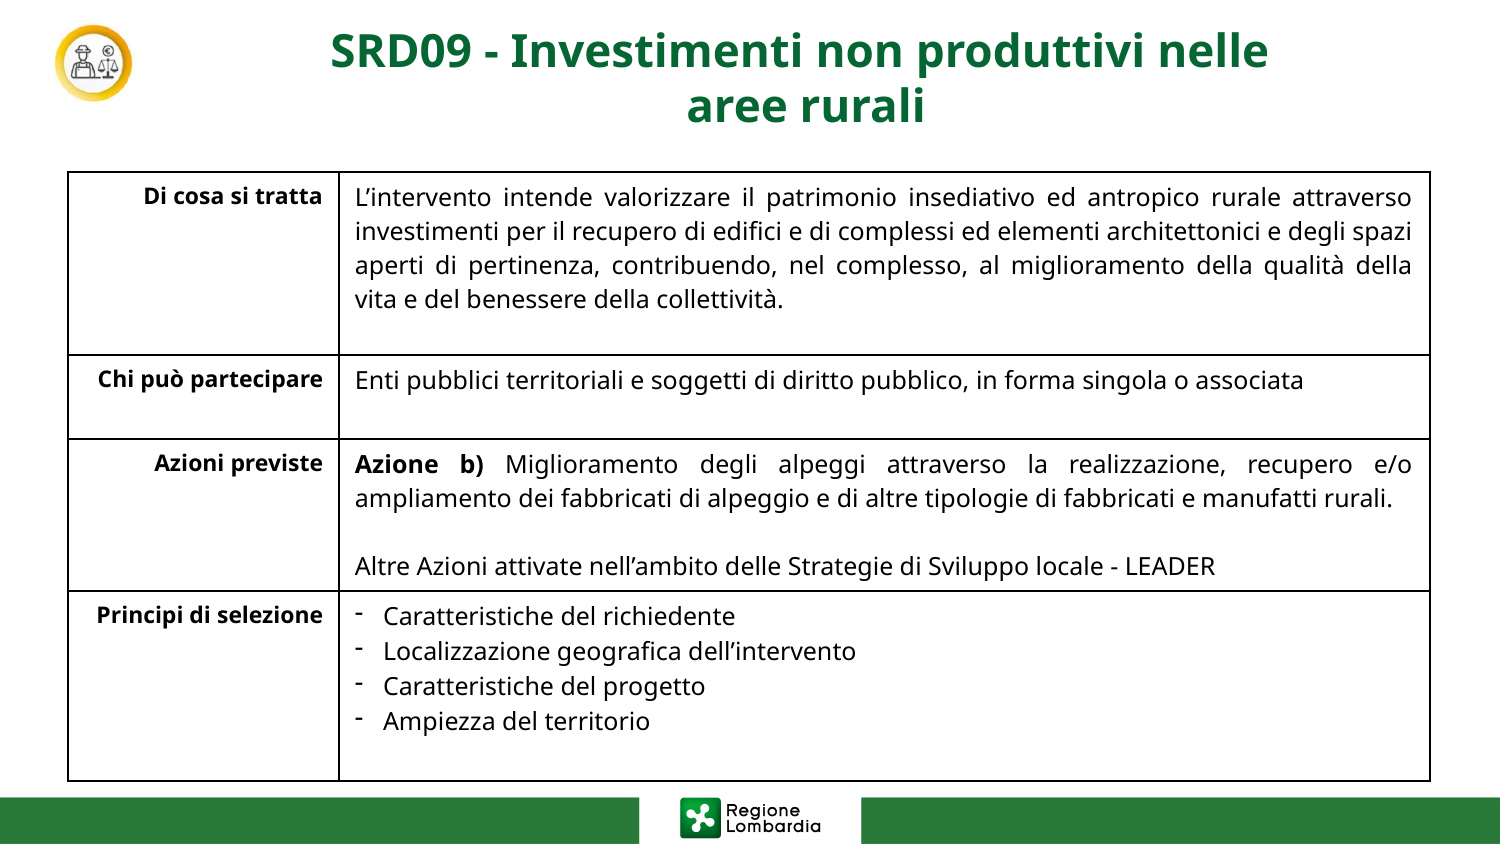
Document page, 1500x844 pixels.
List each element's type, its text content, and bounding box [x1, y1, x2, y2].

table_cell Caratteristiche del richiedente Localizzazione geografica dell’intervento Caratteristiche del progetto Ampiezza del territorio [340, 592, 1429, 780]
table_cell Chi può partecipare [69, 356, 338, 438]
table_header Di cosa si tratta [69, 173, 338, 354]
text_box SRD09 - Investimenti non produttivi nelle aree rurali [112, 22, 1500, 131]
table_cell Azioni previste [69, 440, 338, 590]
table_cell Principi di selezione [69, 592, 338, 780]
picture [0, 0, 1500, 844]
table_cell Azione b) Miglioramento degli alpeggi attraverso la realizzazione, recupero e/o ampliamento dei fabbricati di alpeggio e di altre tipologie di fabbricati e manufatti rurali. Altre Azioni attivate nell’ambito delle Strategie di Sviluppo locale - LEADER [340, 440, 1429, 590]
table_header L’intervento intende valorizzare il patrimonio insediativo ed antropico rurale attraverso investimenti per il recupero di edifici e di complessi ed elementi architettonici e degli spazi aperti di pertinenza, contribuendo, nel complesso, al miglioramento della qualità della vita e del benessere della collettività. [340, 173, 1429, 354]
table_cell Enti pubblici territoriali e soggetti di diritto pubblico, in forma singola o associata [340, 356, 1429, 438]
